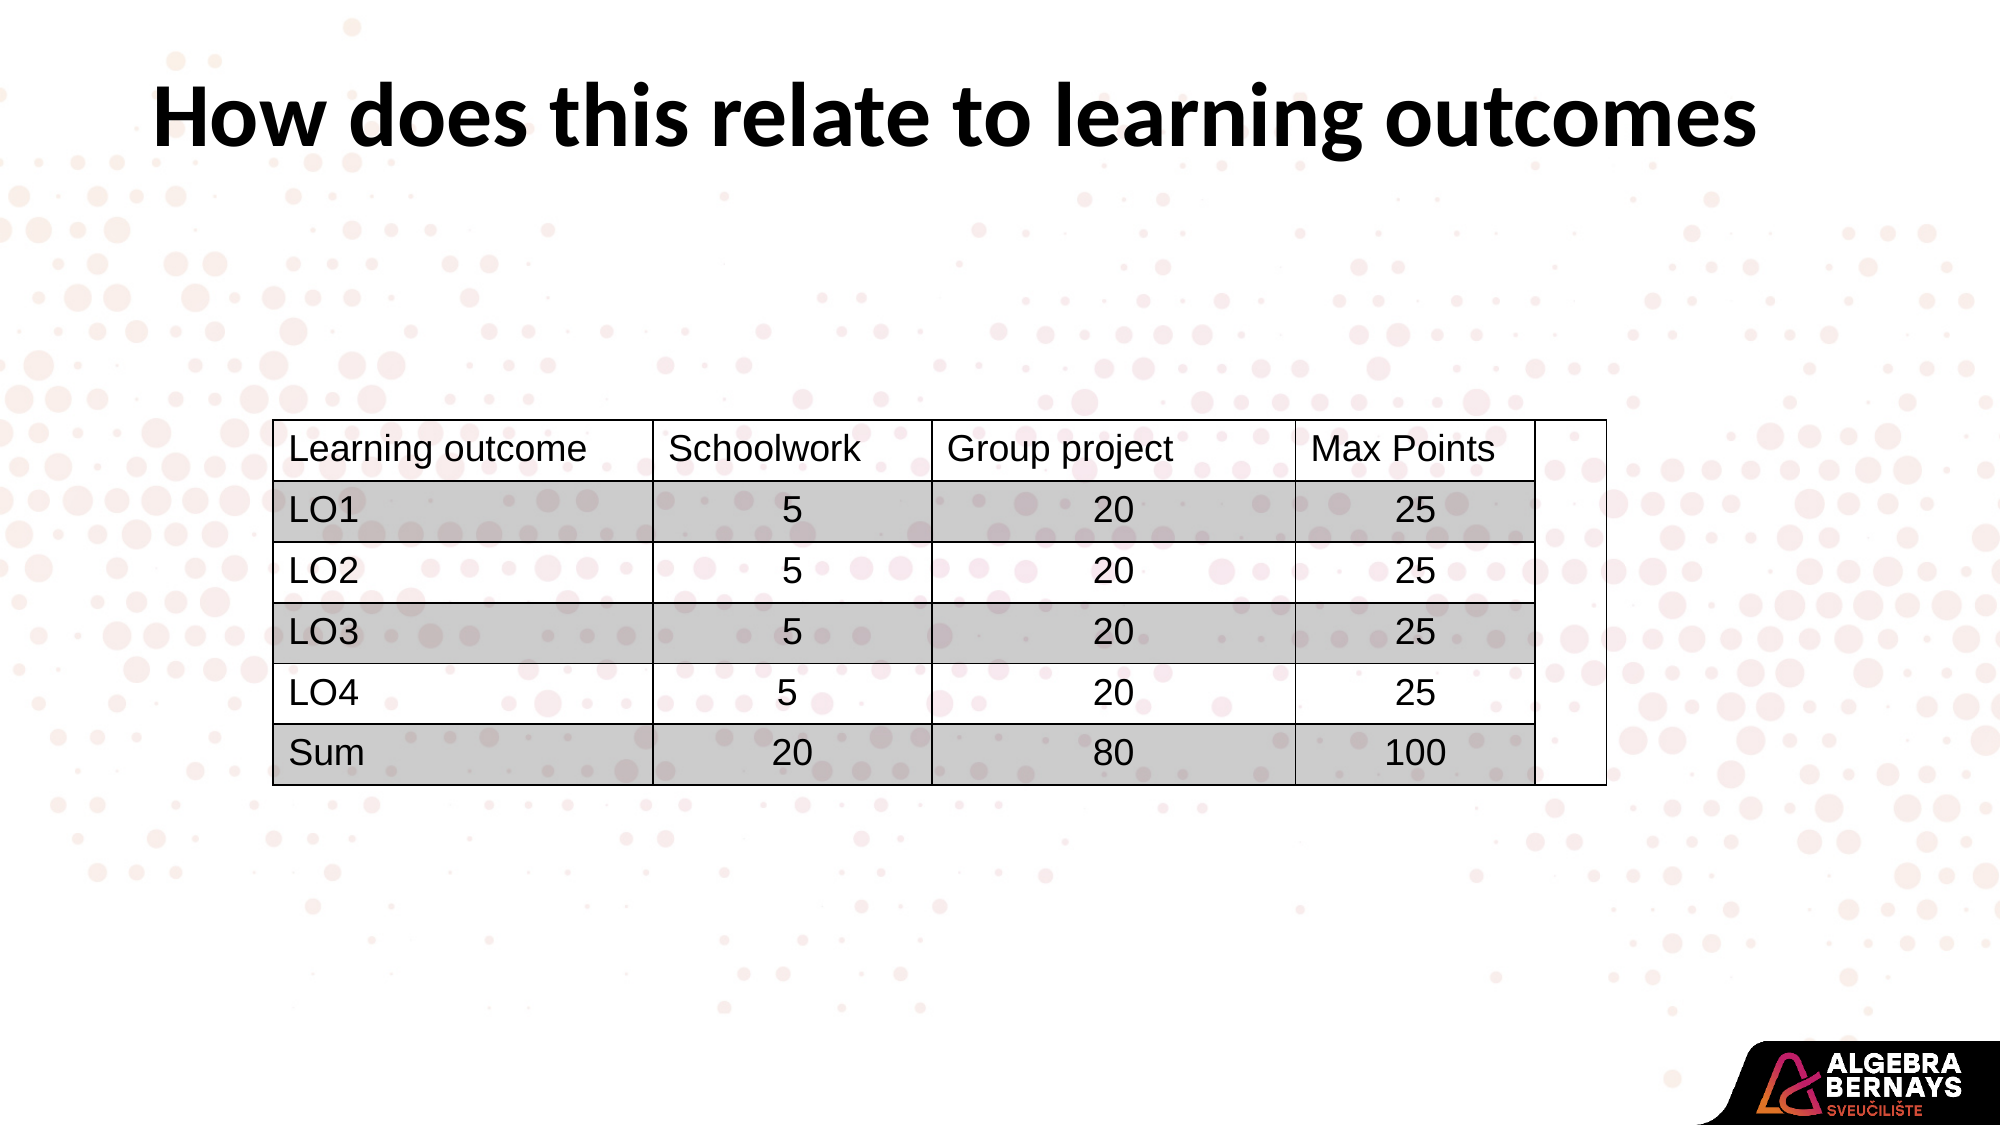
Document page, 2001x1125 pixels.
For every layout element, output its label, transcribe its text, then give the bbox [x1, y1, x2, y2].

table_header Schoolwork [654, 421, 931, 480]
table_cell 25 [1296, 604, 1534, 663]
table_cell LO4 [274, 664, 652, 723]
table_cell 20 [933, 482, 1295, 541]
table_cell 20 [933, 604, 1295, 663]
table_cell 25 [1296, 543, 1534, 602]
table_cell 20 [933, 664, 1295, 723]
table_header Learning outcome [274, 421, 652, 480]
table_header Group project [933, 421, 1295, 480]
table_cell 5 [654, 482, 931, 541]
table_cell 25 [1296, 664, 1534, 723]
table_cell 100 [1296, 725, 1534, 784]
table_header Max Points [1296, 421, 1534, 480]
table_cell 25 [1296, 482, 1534, 541]
table_header [1536, 421, 1606, 784]
table_cell 80 [933, 725, 1295, 784]
table_cell 20 [654, 725, 931, 784]
table_cell LO1 [274, 482, 652, 541]
table_cell 5 [654, 604, 931, 663]
picture [0, 0, 2000, 1125]
table_cell 5 [654, 664, 931, 723]
text_box How does this relate to learning outcomes [137, 59, 1863, 278]
table_cell Sum [274, 725, 652, 784]
table_cell 20 [933, 543, 1295, 602]
table_cell 5 [654, 543, 931, 602]
table_cell LO3 [274, 604, 652, 663]
table_cell LO2 [274, 543, 652, 602]
